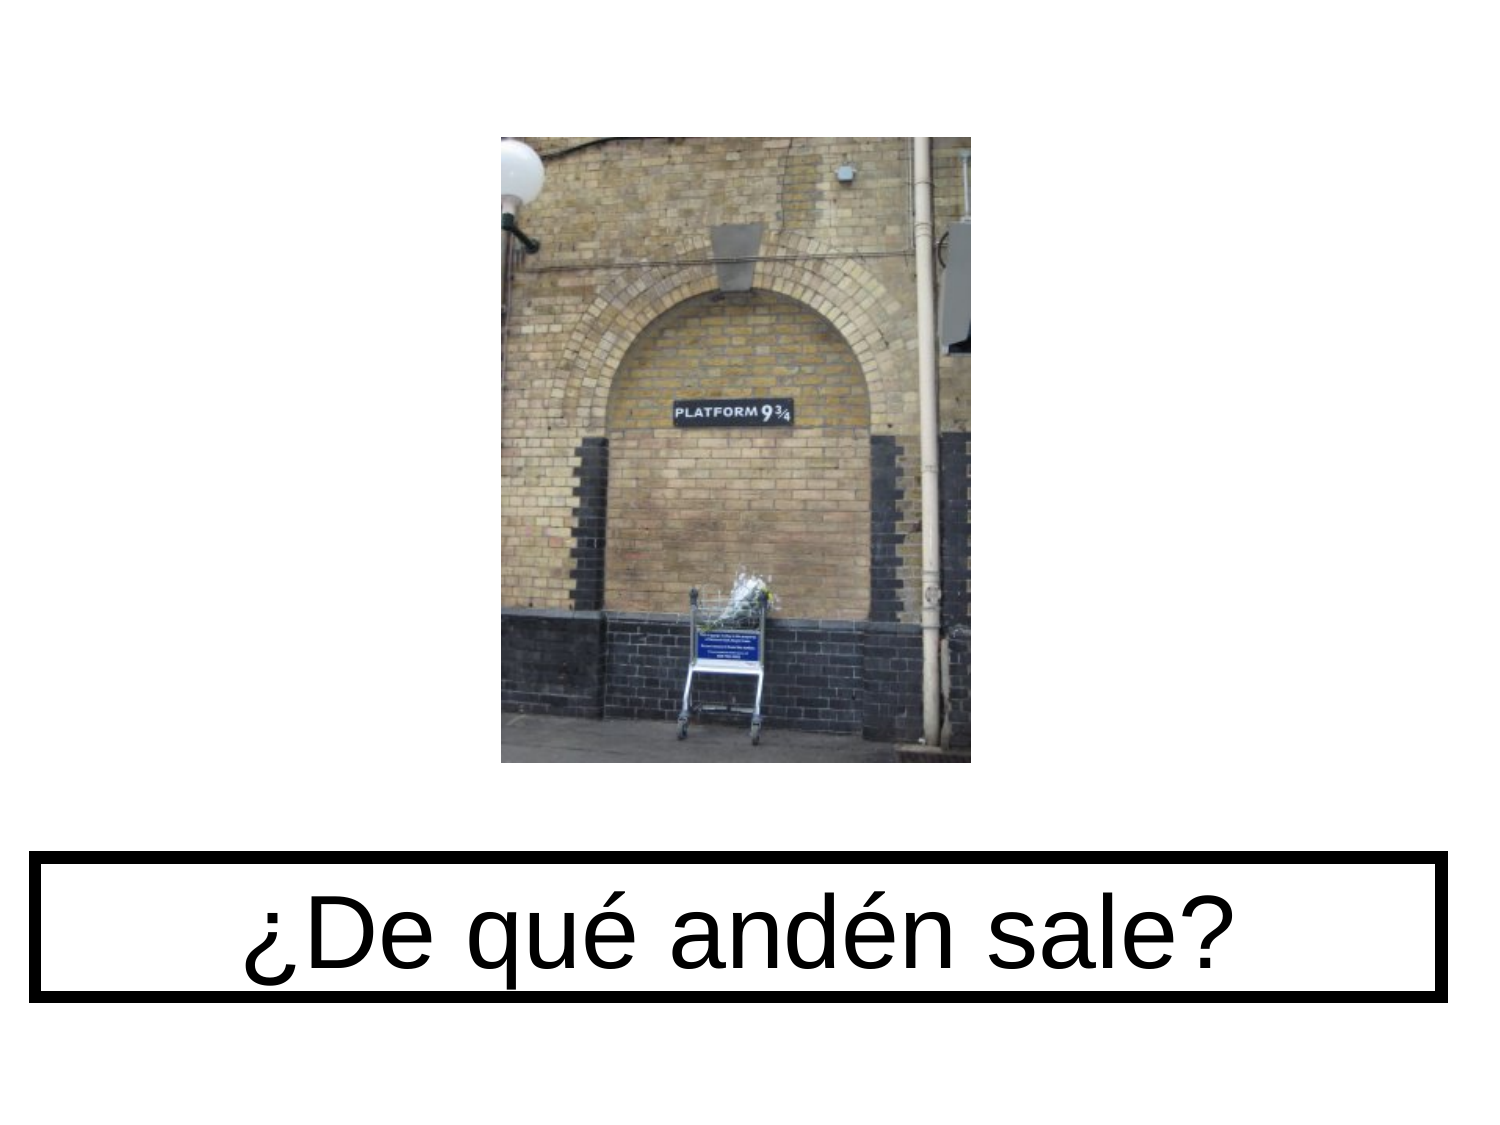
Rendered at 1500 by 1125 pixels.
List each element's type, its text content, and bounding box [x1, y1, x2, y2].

text_box ¿De qué andén sale? [35, 857, 1442, 997]
picture [501, 136, 971, 763]
